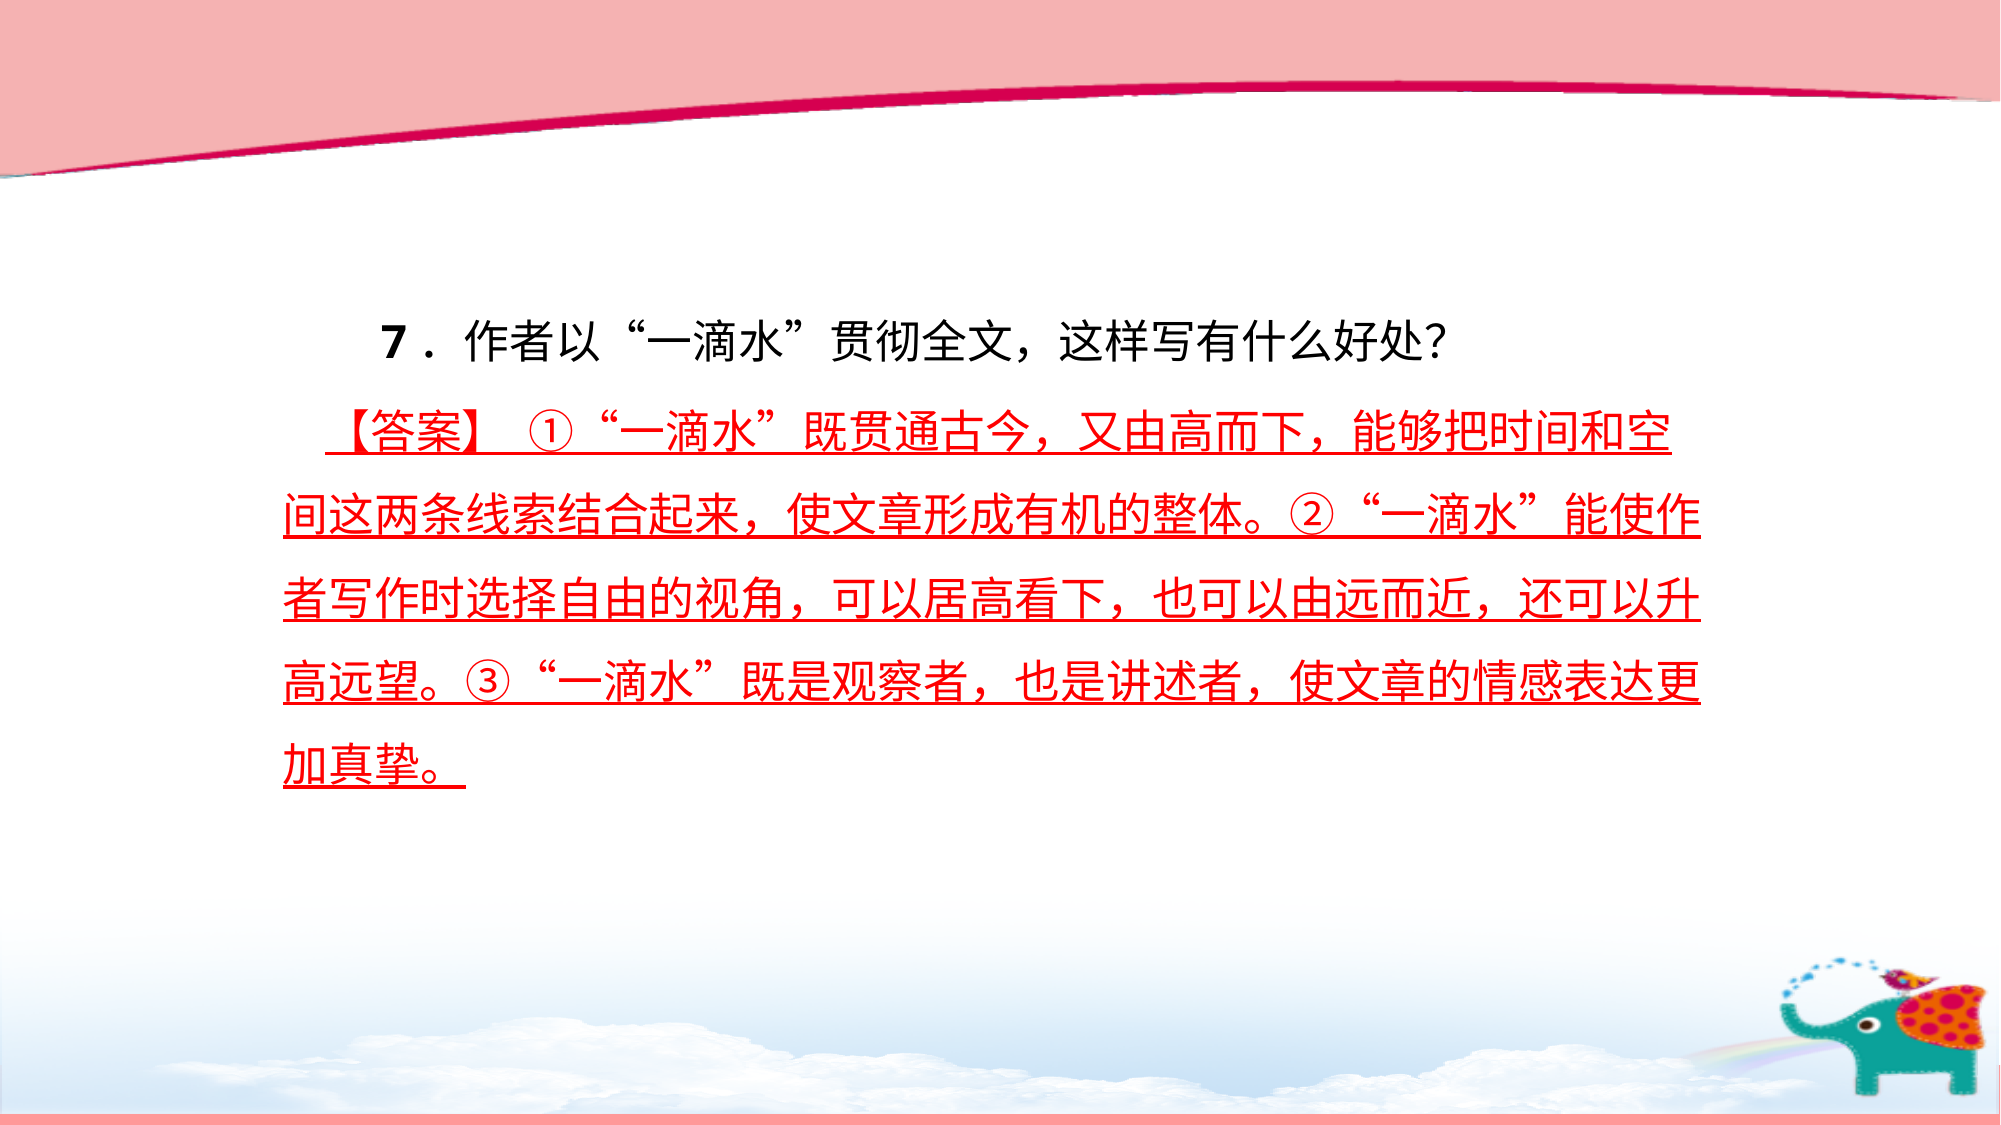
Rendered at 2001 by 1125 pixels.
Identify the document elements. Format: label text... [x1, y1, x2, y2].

picture [0, 893, 1999, 1114]
picture [0, 0, 2001, 185]
text_box 【答案】 ①“一滴水”既贯通古今，又由高而下，能够把时间和空间这两条线索结合起来，使文章形成有机的整体。②“一滴水”能使作者写作时选择自由的视角，可以居高看下，也可以由远而近，还可以升高远望。③“一滴水”既是观察者，也是讲述者，使文章的情感表达更加真挚。 [268, 366, 1728, 799]
text_box 7．作者以“一滴水”贯彻全文，这样写有什么好处？ [274, 277, 1728, 366]
